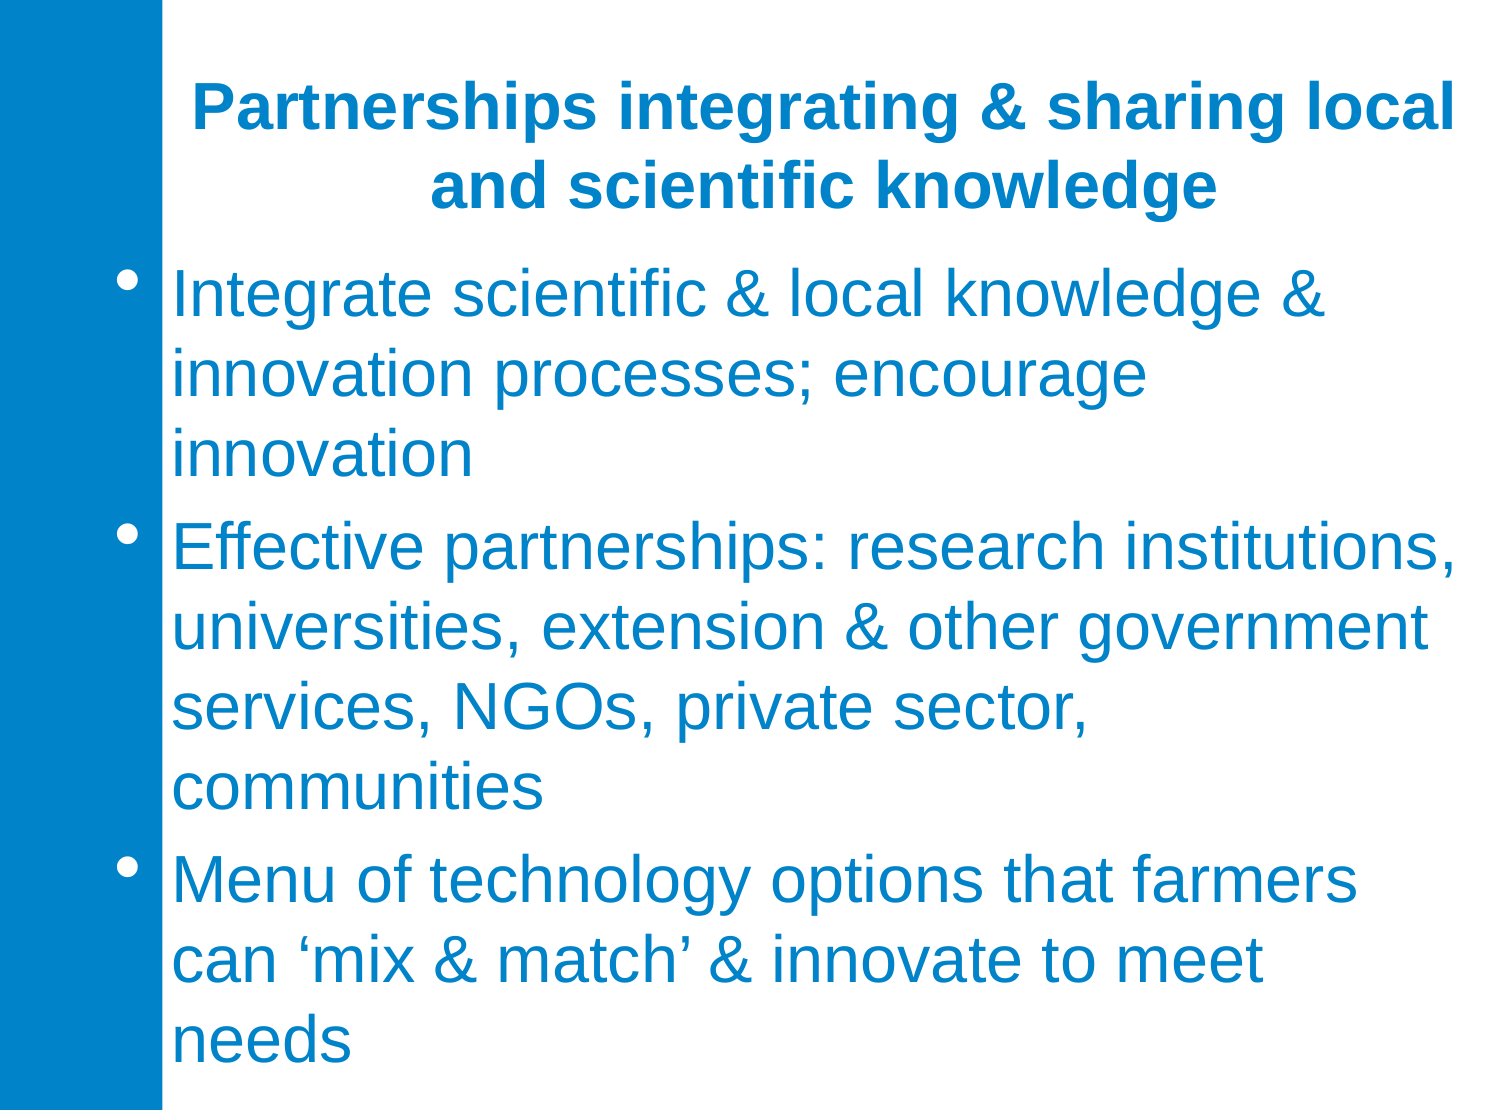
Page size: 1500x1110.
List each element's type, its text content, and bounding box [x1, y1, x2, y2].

title Partnerships integrating & sharing local and scientific knowledge [150, 54, 1500, 230]
list Integrate scientific & local knowledge & innovation processes; encourage innovation Effective partnerships: research institutions, universities, extension & other government services, NGOs, private sector, communities Menu of technology options that farmers can ‘mix & match’ & innovate to meet needs [99, 242, 1475, 1061]
